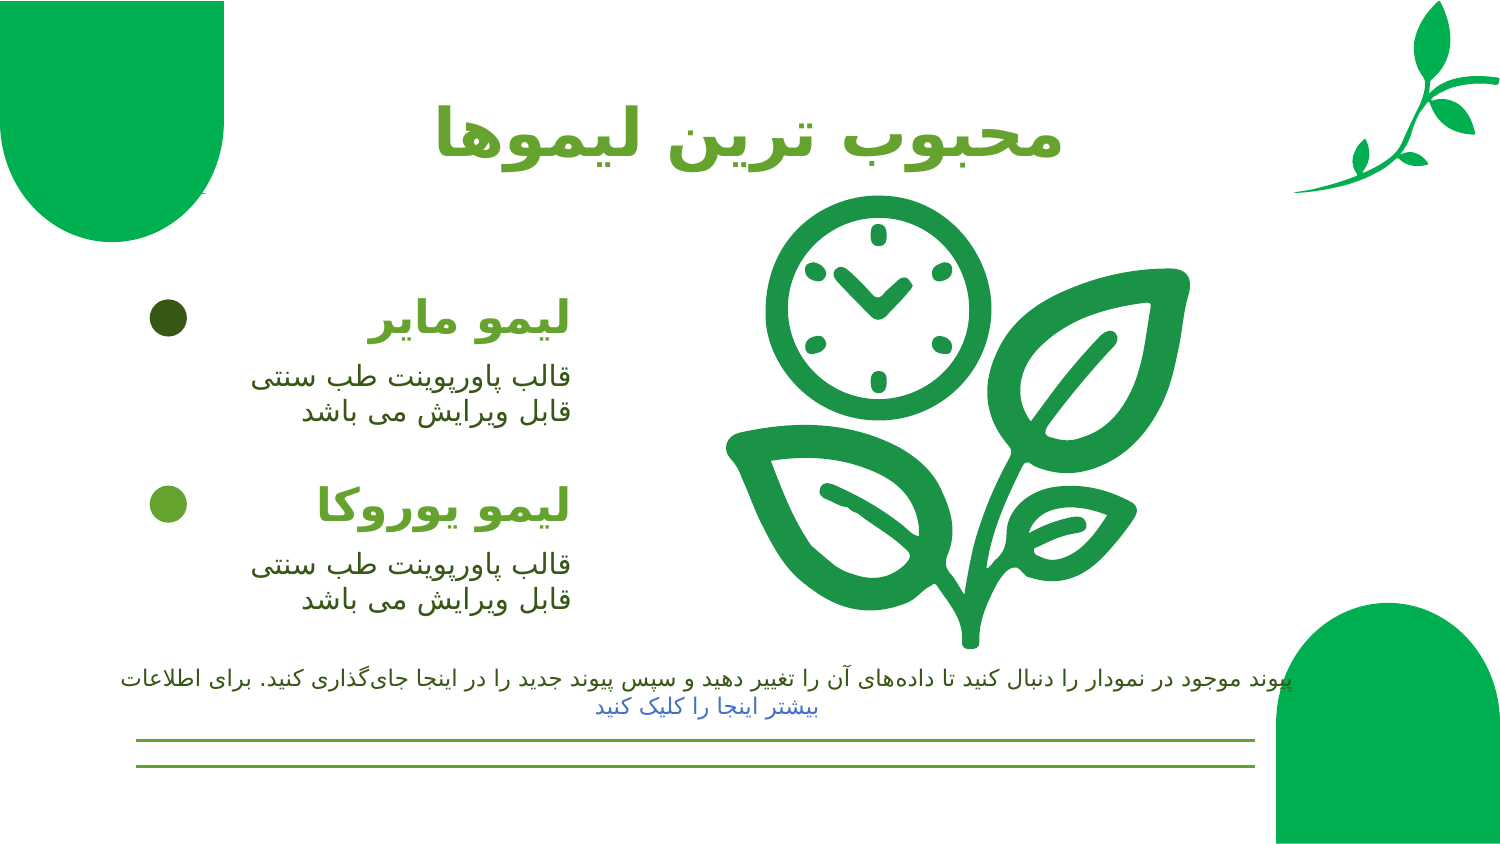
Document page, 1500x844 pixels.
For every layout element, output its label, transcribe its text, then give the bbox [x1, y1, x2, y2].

text_box [1293, 0, 1500, 193]
text_box قالب پاورپوینت طب سنتی قابل ویرایش می باشد [206, 342, 587, 422]
text_box قالب پاورپوینت طب سنتی قابل ویرایش می باشد [206, 530, 587, 610]
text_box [721, 192, 1193, 650]
text_box [149, 299, 187, 337]
text_box لیمو مایر [206, 272, 587, 332]
text_box لیمو یوروکا [206, 460, 587, 521]
text_box [0, 1, 207, 195]
subtitle پیوند موجود در نمودار را دنبال کنید تا داده‌های آن را تغییر دهید و سپس پیوند جدید را در اینجا جای‌گذاری کنید. برای اطلاعات بیشتر اینجا را کلیک کنید [83, 661, 1331, 721]
title محبوب ترین لیموها [118, 74, 1382, 169]
text_box [149, 485, 187, 523]
